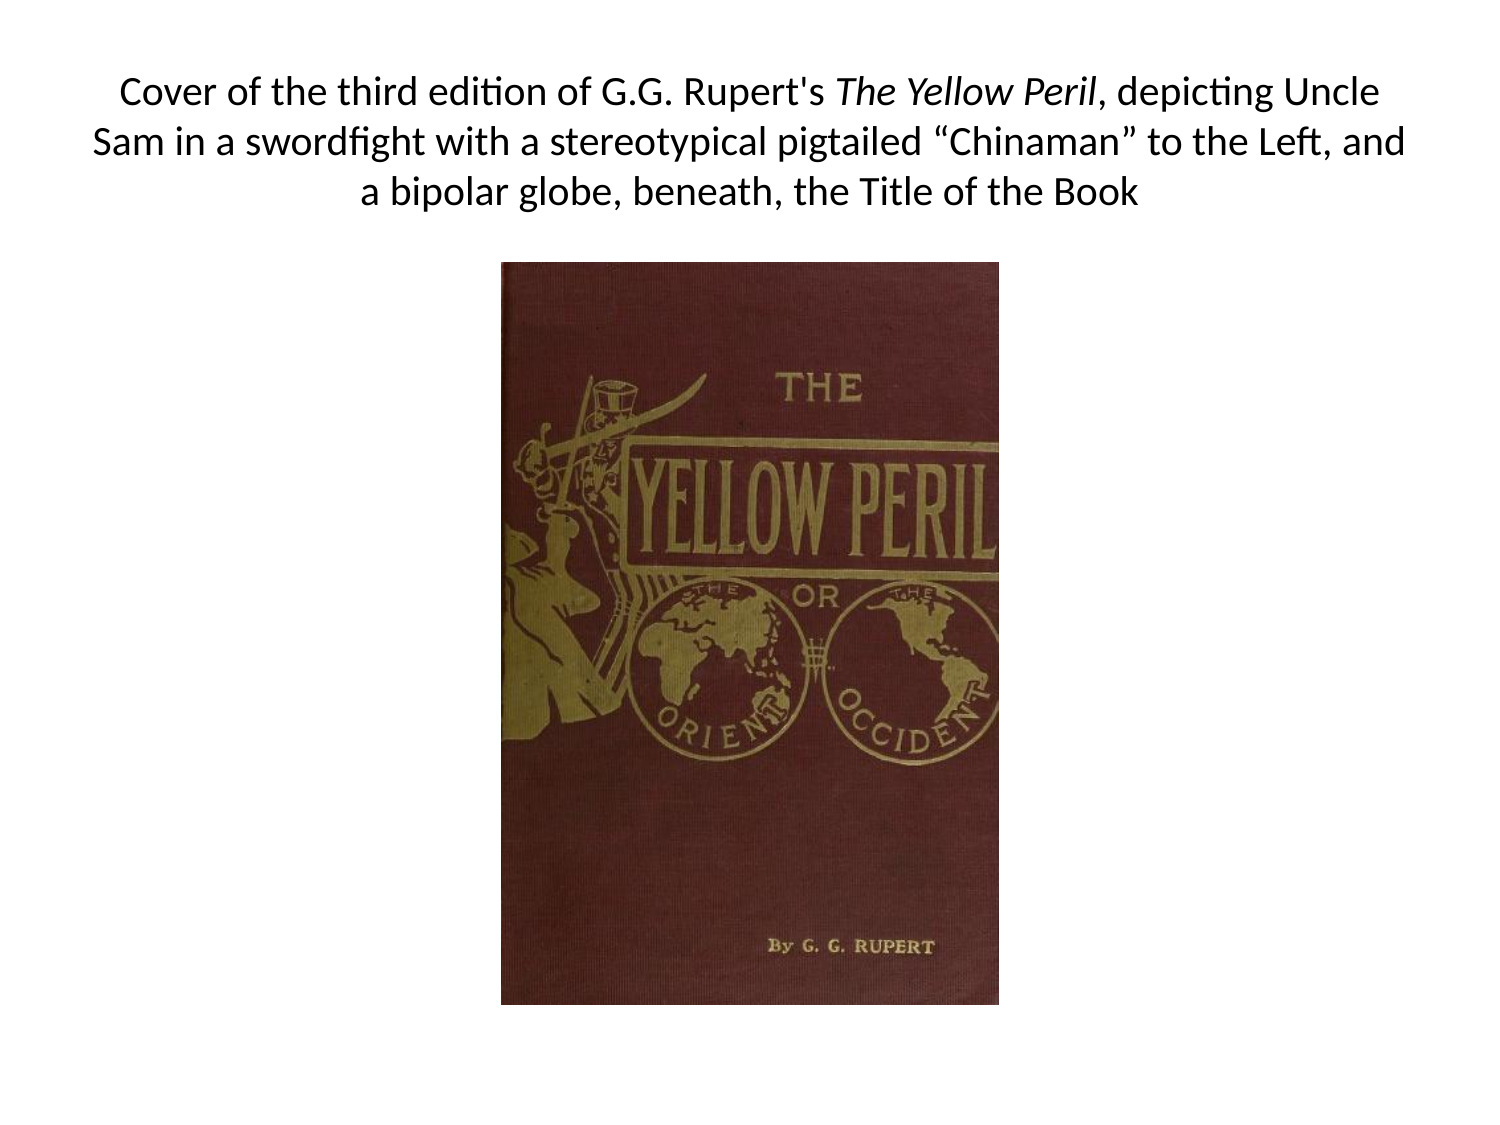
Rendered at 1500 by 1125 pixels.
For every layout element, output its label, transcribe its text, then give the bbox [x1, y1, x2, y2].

title Cover of the third edition of G.G. Rupert's The Yellow Peril, depicting Uncle Sam in a swordfight with a stereotypical pigtailed “Chinaman” to the Left, and a bipolar globe, beneath, the Title of the Book [75, 45, 1425, 233]
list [501, 262, 999, 1006]
